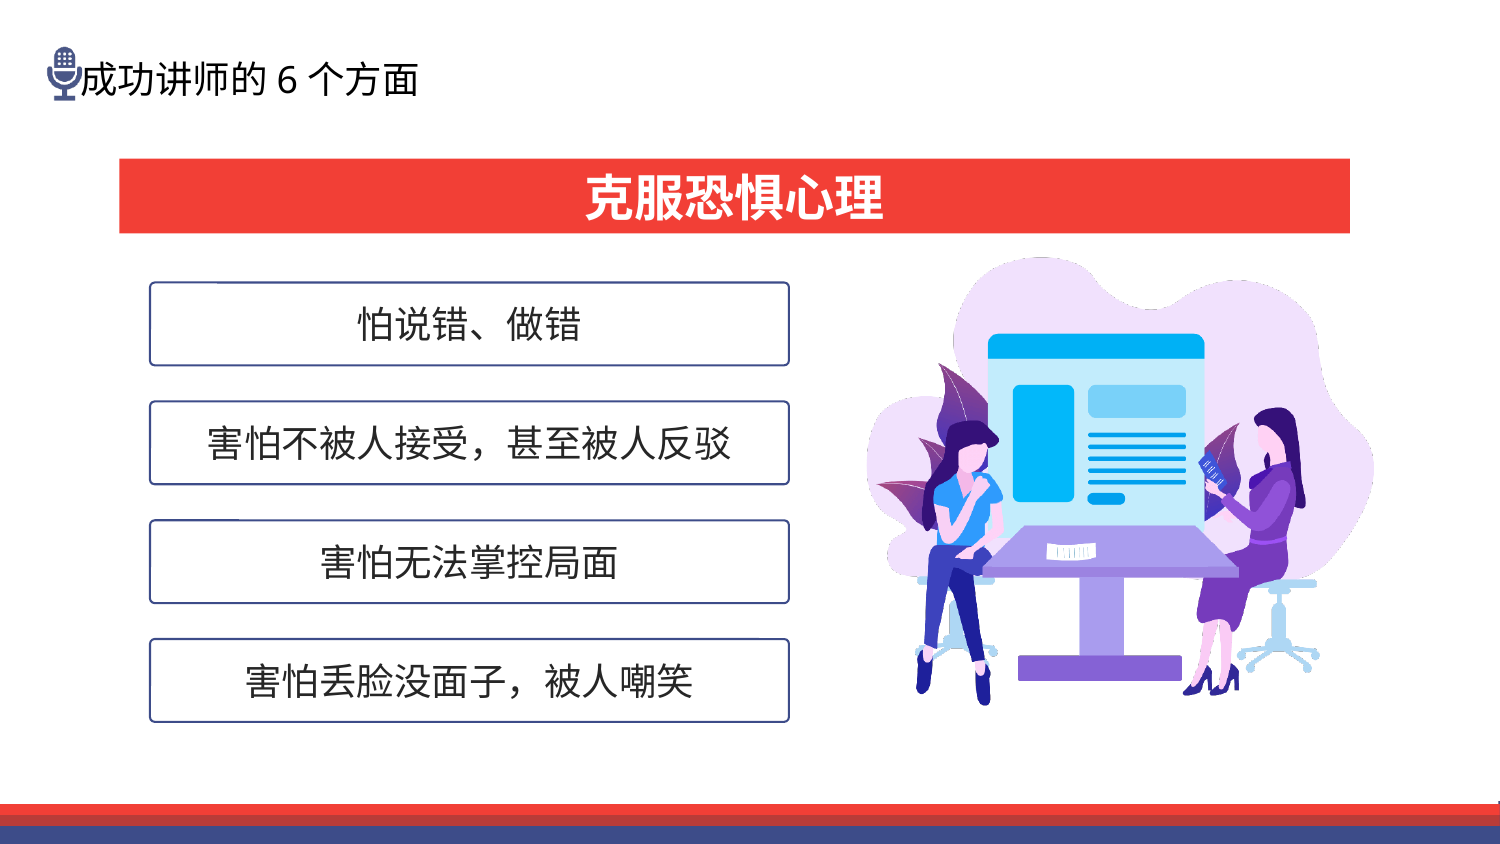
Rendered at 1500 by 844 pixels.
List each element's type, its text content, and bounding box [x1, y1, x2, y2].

text_box 怕说错、做错 [148, 281, 790, 367]
picture [44, 44, 87, 101]
picture [0, 801, 1500, 844]
text_box 害怕无法掌控局面 [148, 519, 790, 605]
text_box 克服恐惧心理 [119, 158, 1350, 234]
picture [846, 215, 1401, 770]
text_box 害怕不被人接受，甚至被人反驳 [148, 400, 790, 486]
text_box 害怕丢脸没面子，被人嘲笑 [148, 637, 790, 723]
